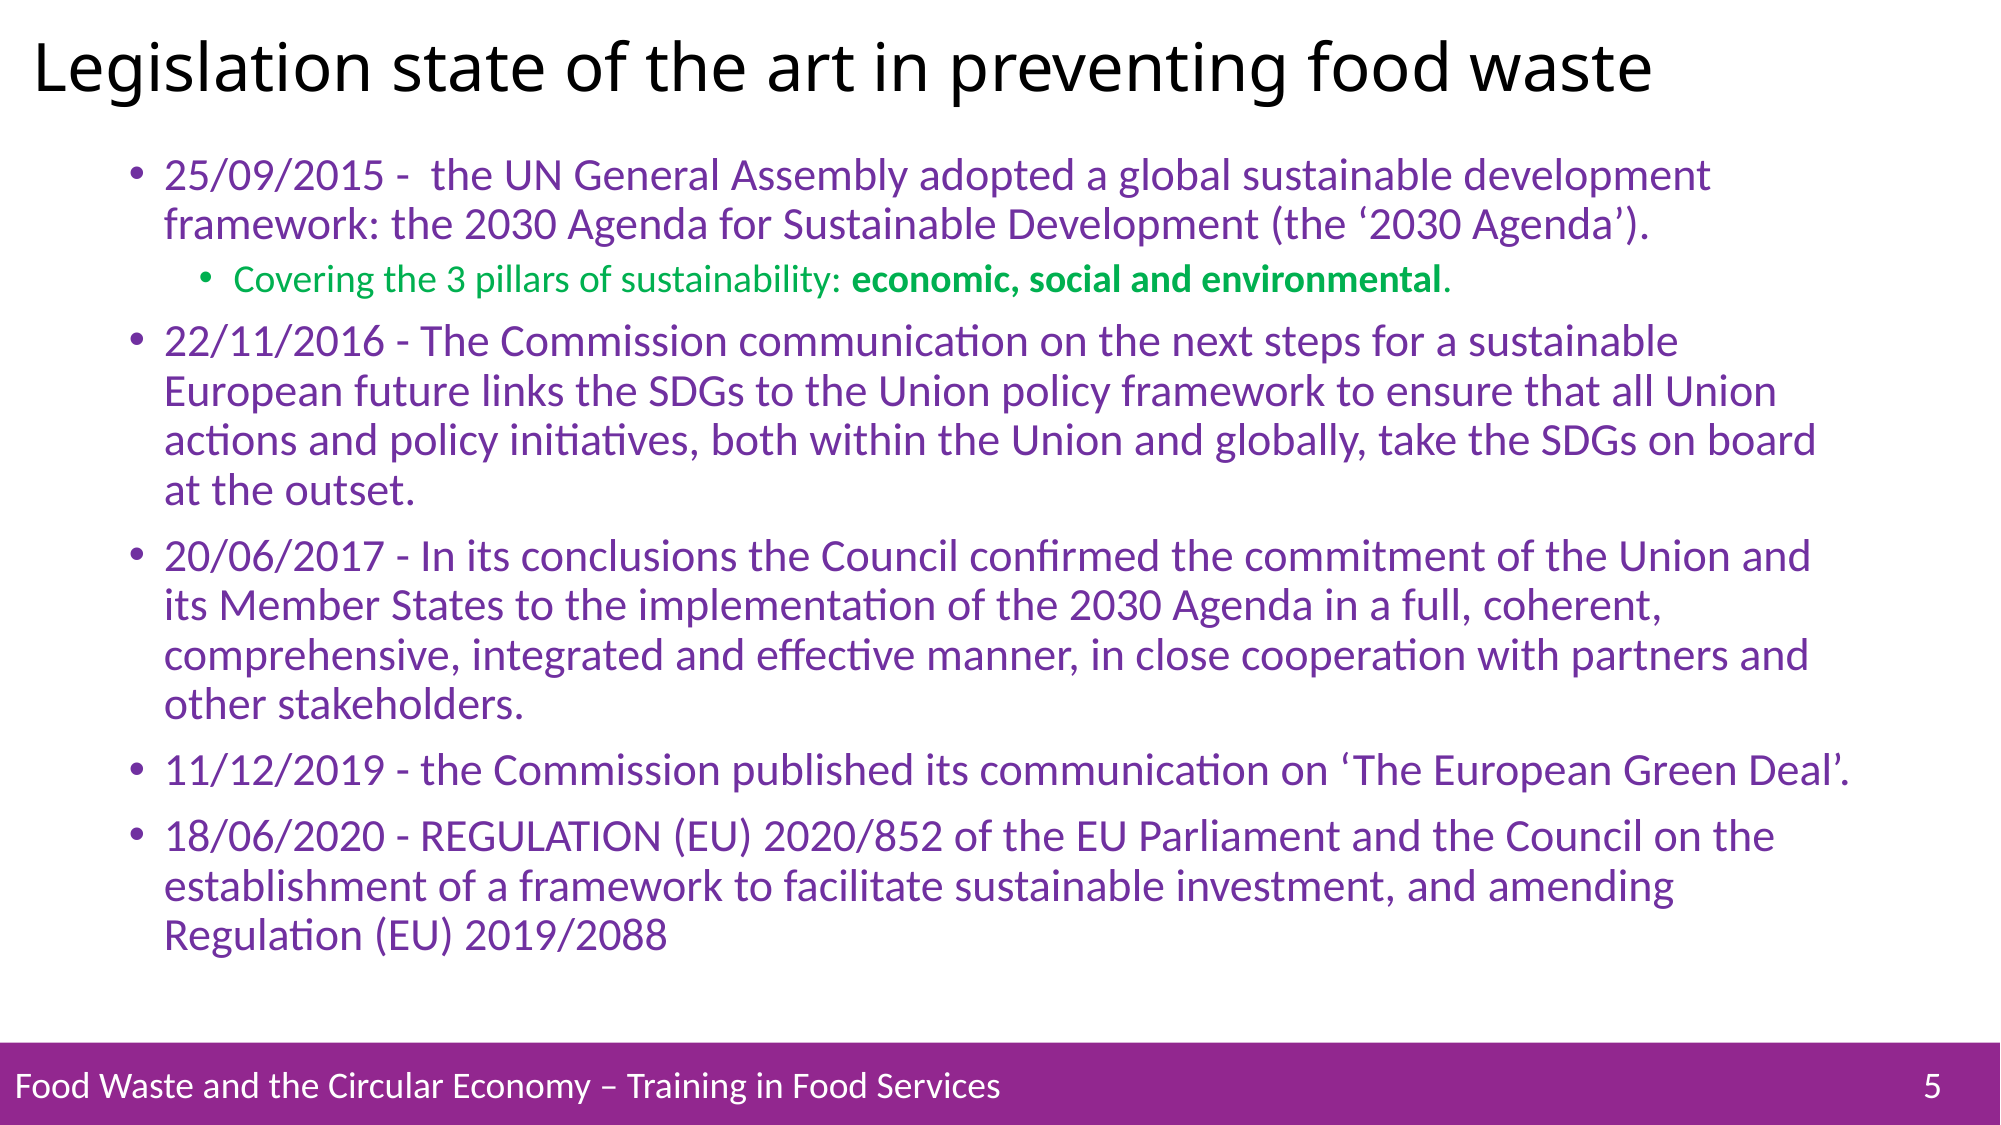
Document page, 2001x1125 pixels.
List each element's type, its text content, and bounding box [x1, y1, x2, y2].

title Legislation state of the art in preventing food waste [18, 9, 1924, 132]
list 25/09/2015 - the UN General Assembly adopted a global sustainable development framework: the 2030 Agenda for Sustainable Development (the ‘2030 Agenda’). Covering the 3 pillars of sustainability: economic, social and environmental. 22/11/2016 - The Commission communication on the next steps for a sustainable European future links the SDGs to the Union policy framework to ensure that all Union actions and policy initiatives, both within the Union and globally, take the SDGs on board at the outset. 20/06/2017 - In its conclusions the Council confirmed the commitment of the Union and its Member States to the implementation of the 2030 Agenda in a full, coherent, comprehensive, integrated and effective manner, in close cooperation with partners and other stakeholders. 11/12/2019 - the Commission published its communication on ‘The European Green Deal’. 18/06/2020 - REGULATION (EU) 2020/852 of the EU Parliament and the Council on the establishment of a framework to facilitate sustainable investment, and amending Regulation (EU) 2019/2088 [114, 143, 1880, 994]
